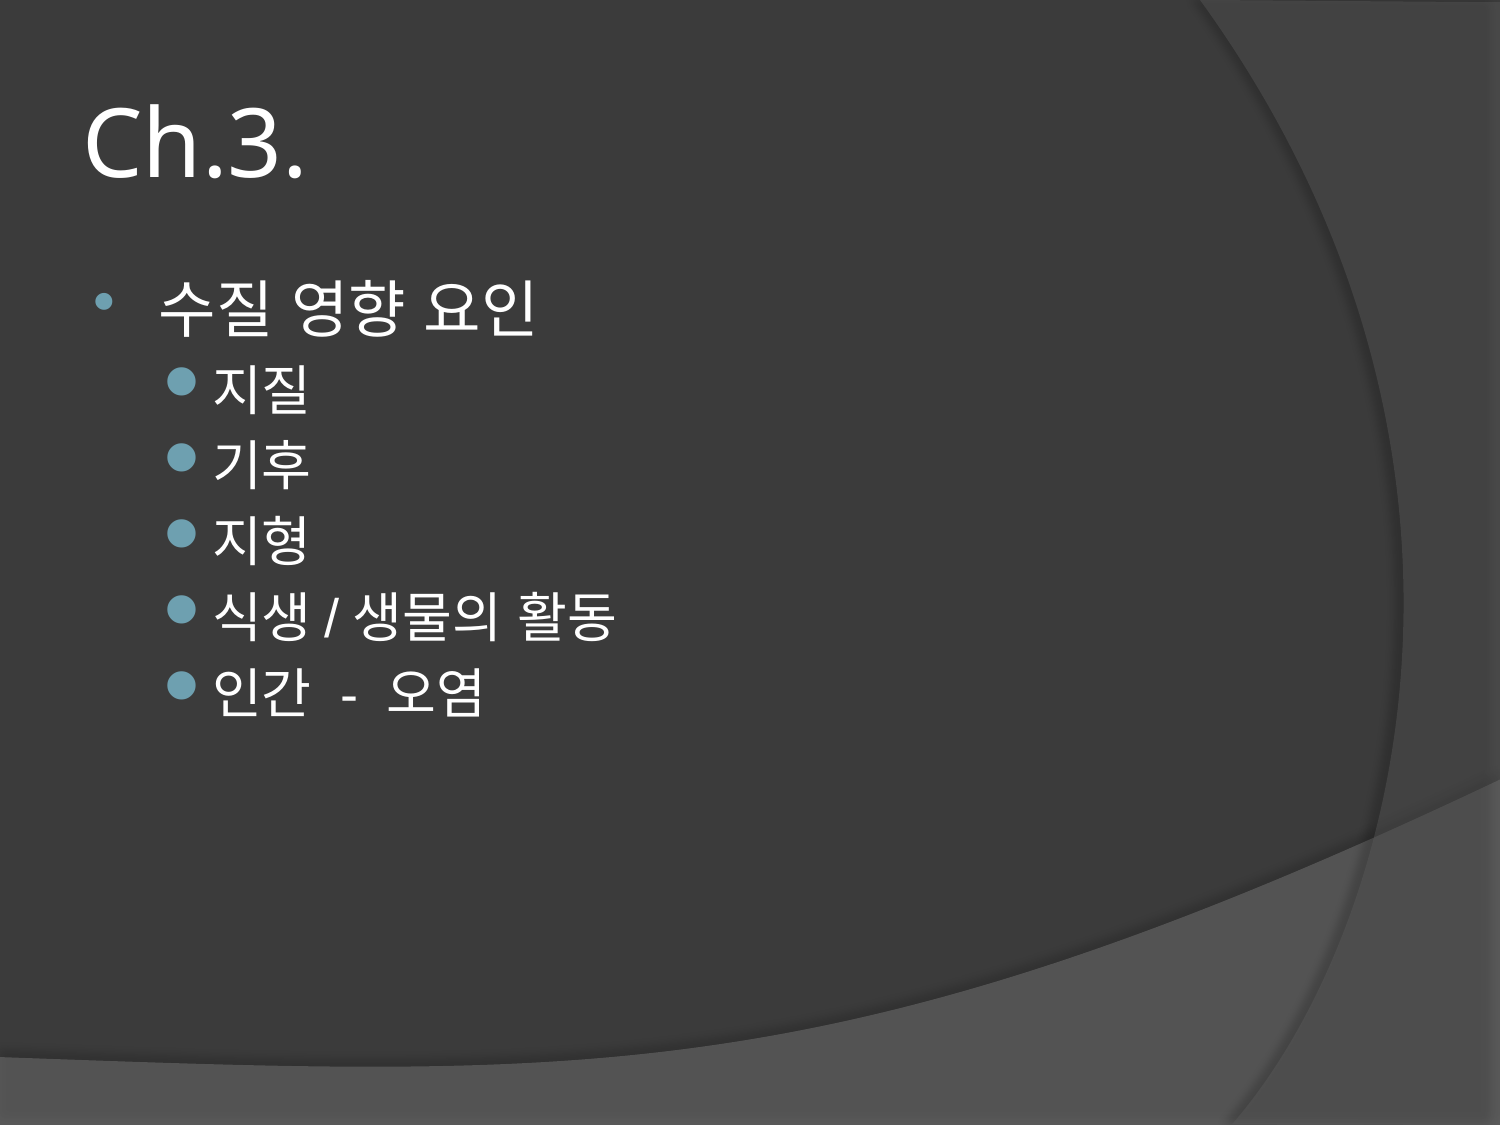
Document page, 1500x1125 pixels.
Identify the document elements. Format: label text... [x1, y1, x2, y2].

title Ch.3. [75, 45, 1300, 233]
list 수질 영향 요인 지질 기후 지형 식생/생물의 활동 인간 - 오염 [75, 262, 1300, 1005]
